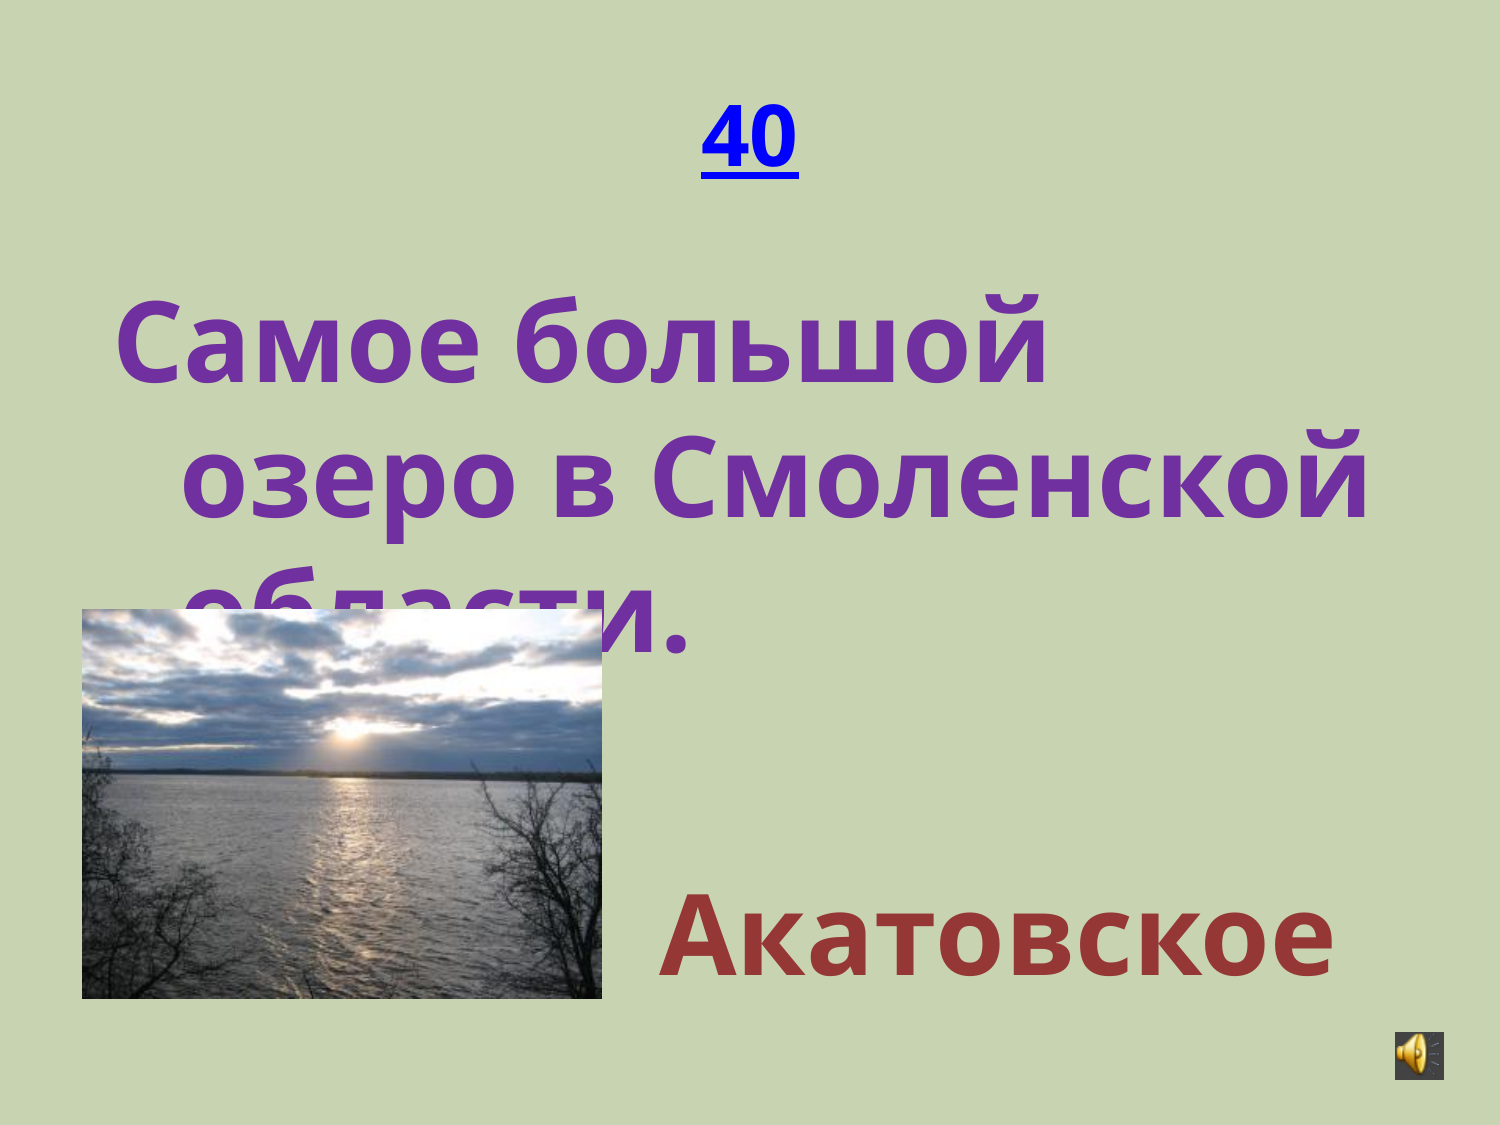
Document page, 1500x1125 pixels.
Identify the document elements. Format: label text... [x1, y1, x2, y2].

title 40 [75, 45, 1425, 233]
list Самое большой озеро в Смоленской области. [75, 262, 1425, 704]
text_box Акатовское [644, 855, 1372, 1006]
picture [81, 609, 602, 999]
picture [1394, 1031, 1445, 1082]
